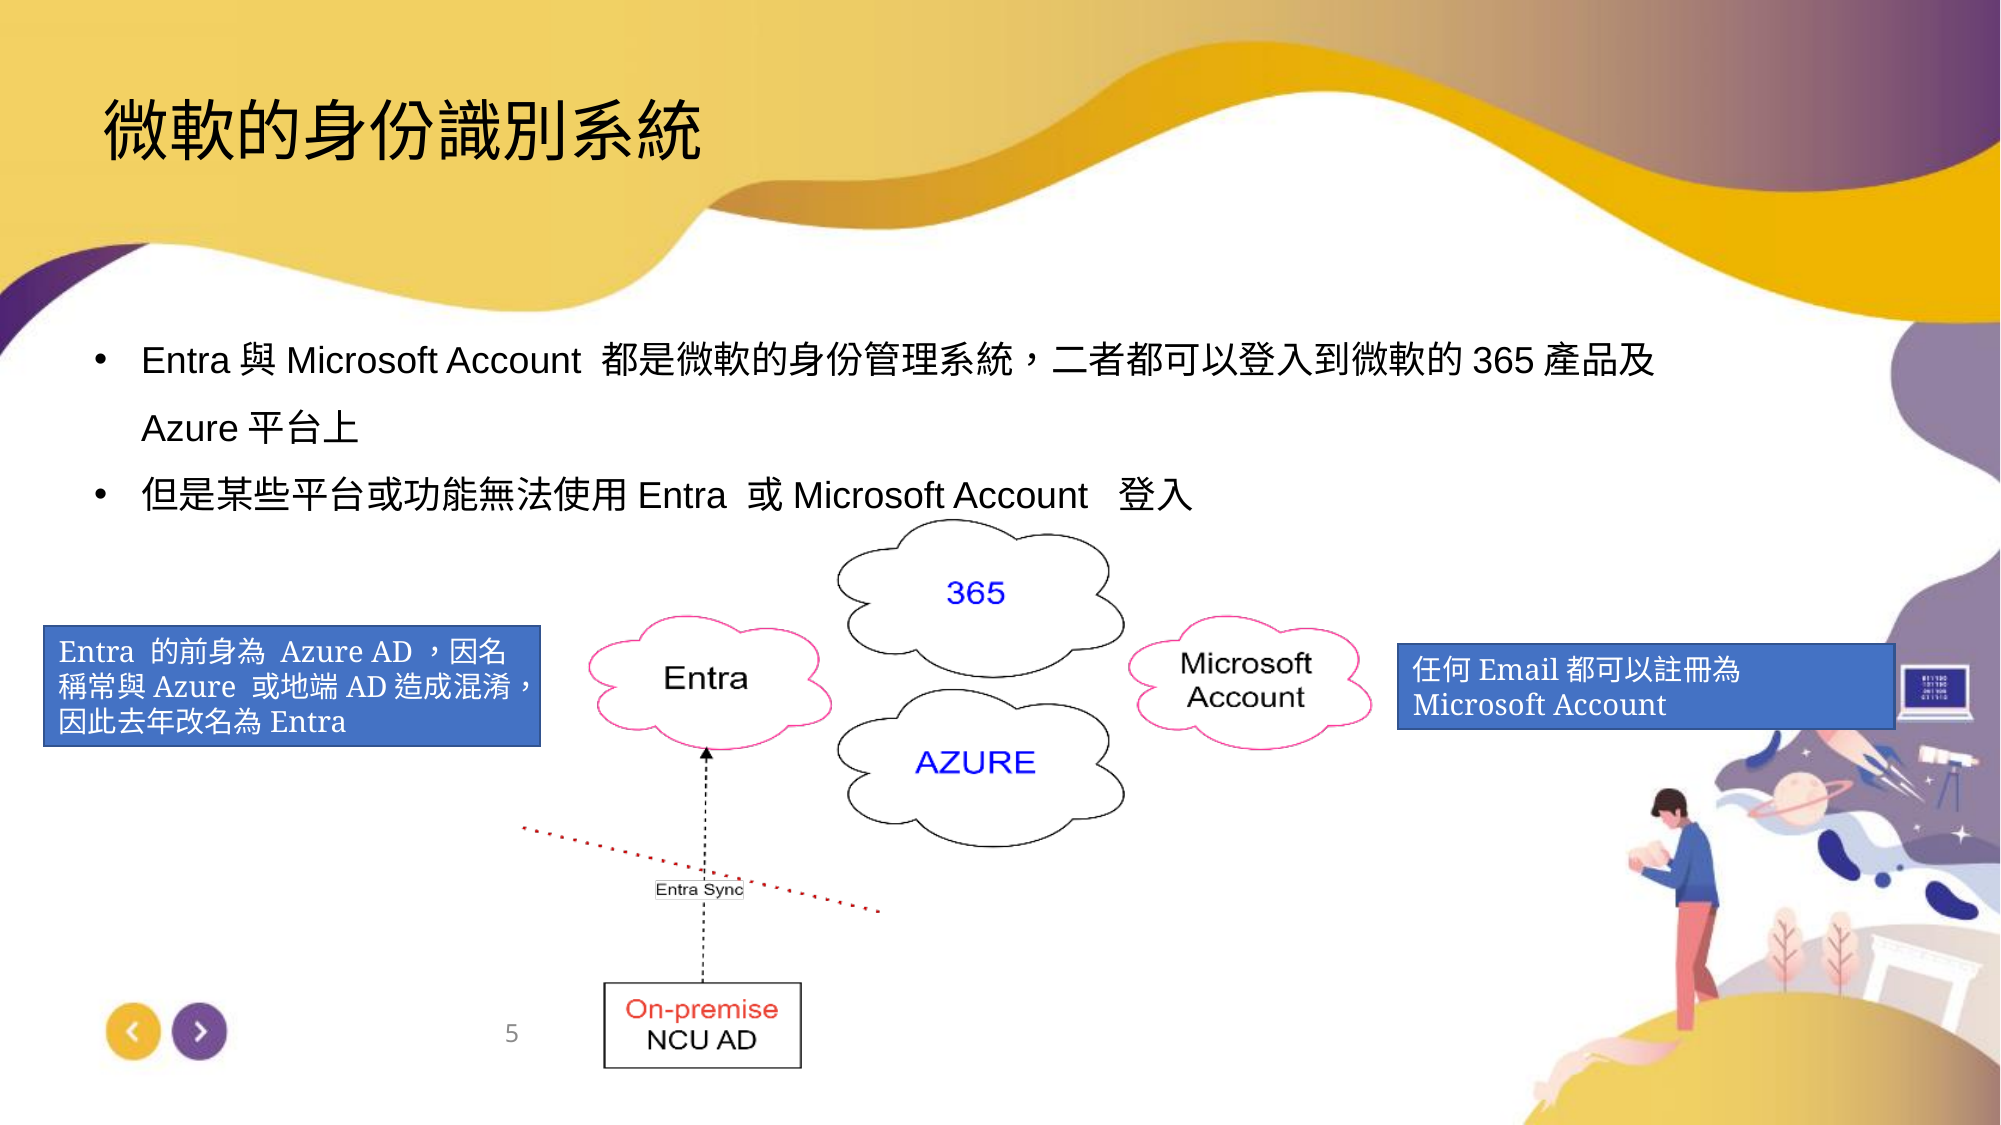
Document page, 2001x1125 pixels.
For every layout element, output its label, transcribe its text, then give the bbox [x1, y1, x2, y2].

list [504, 488, 1399, 1083]
text_box Entra與Microsoft Account 都是微軟的身份管理系統，二者都可以登入到微軟的365產品及Azure平台上 但是某些平台或功能無法使用Entra 或Microsoft Account 登入 [79, 306, 1725, 524]
text_box Entra 的前身為 Azure AD，因名稱常與Azure 或地端AD造成混淆，因此去年改名為Entra [43, 625, 504, 747]
picture [0, 0, 2001, 1125]
list 微軟的身份識別系統 [87, 90, 761, 170]
text_box 任何Email都可以註冊為Microsoft Account [1399, 643, 1896, 730]
